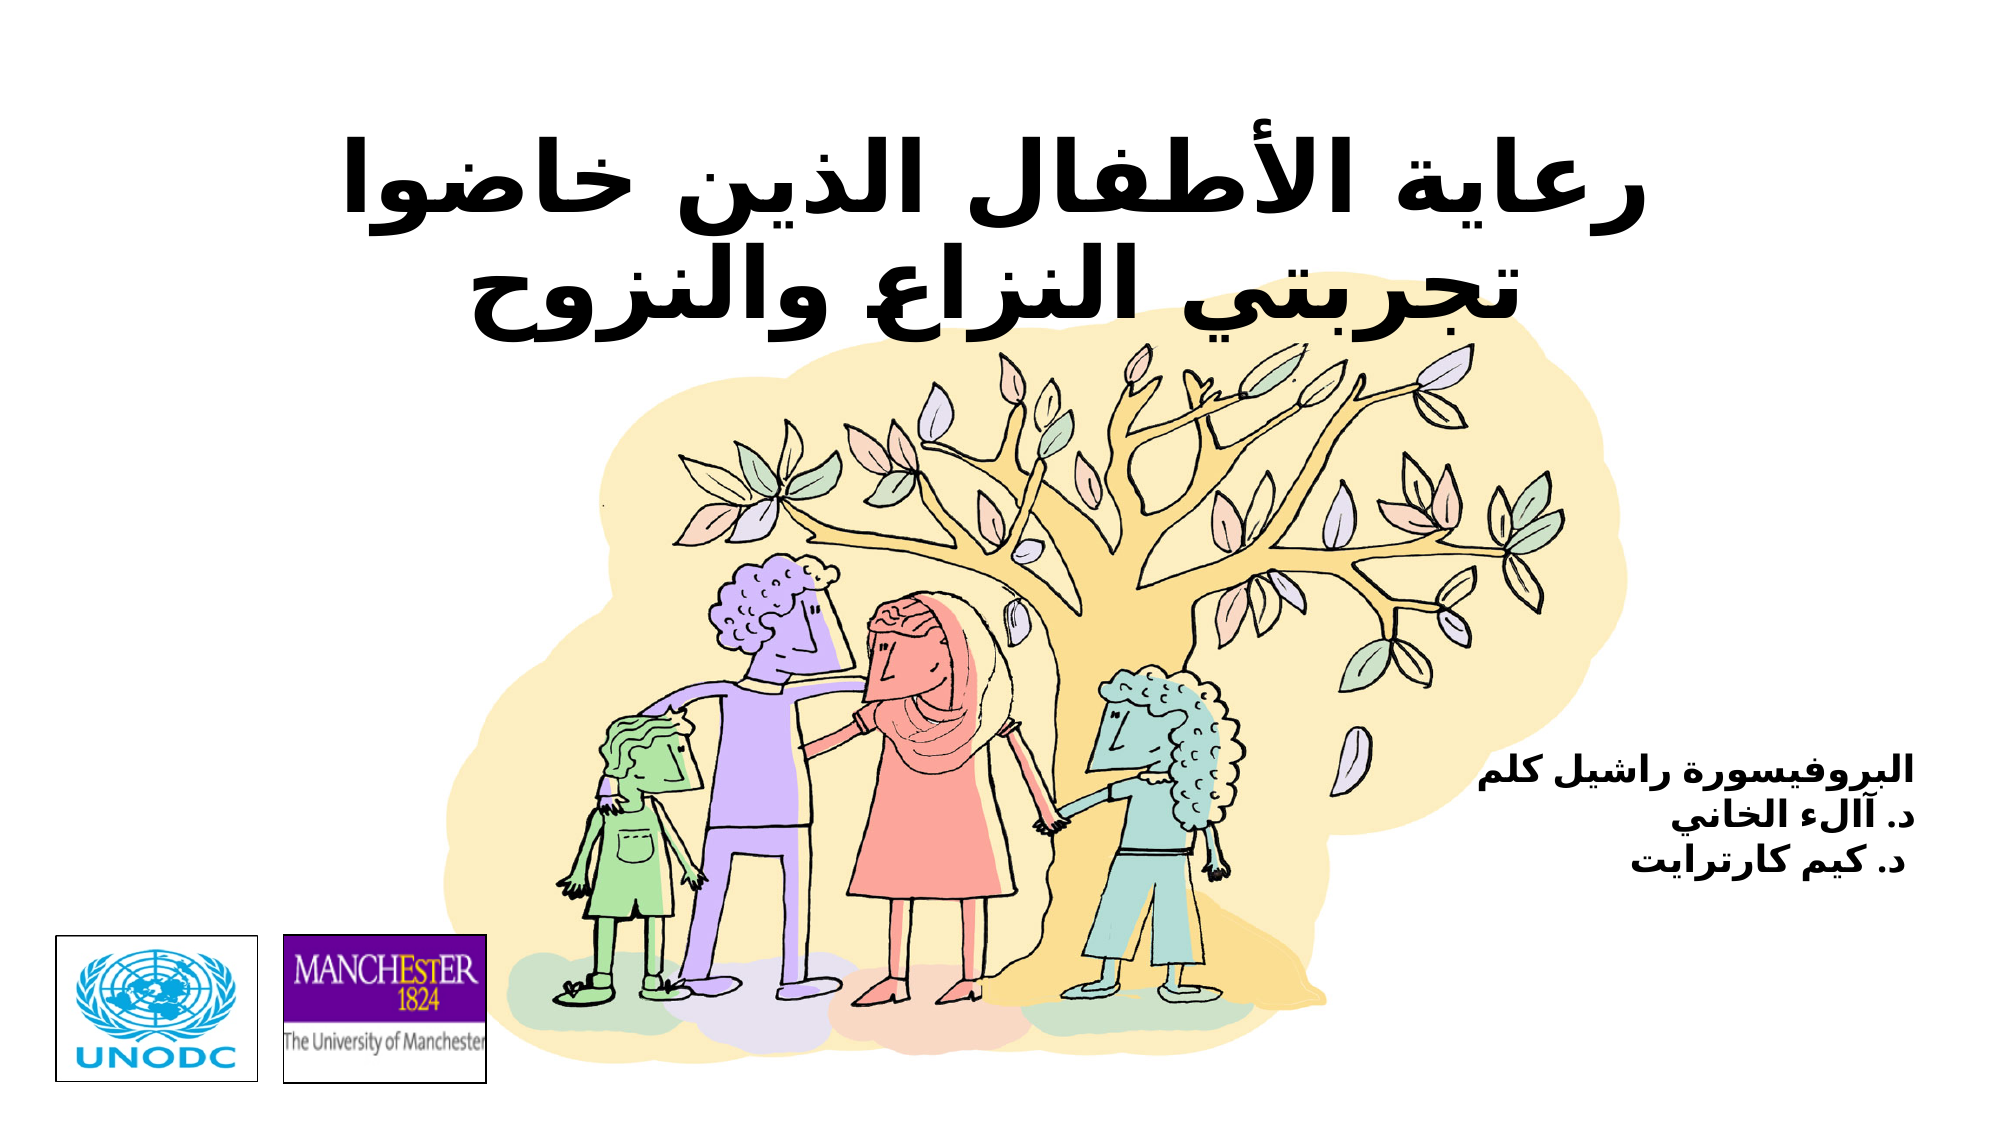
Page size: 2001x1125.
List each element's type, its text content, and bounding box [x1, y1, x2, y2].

picture [55, 935, 258, 1082]
text_box البروفيسورة راشيل كلم د. آالء الخاني د. كيم كارترايت [1683, 738, 1931, 888]
picture [284, 217, 1683, 1125]
title رعاية الأطفال الذين خاضوا تجربتي النزاع والنزوح [308, 47, 1685, 348]
